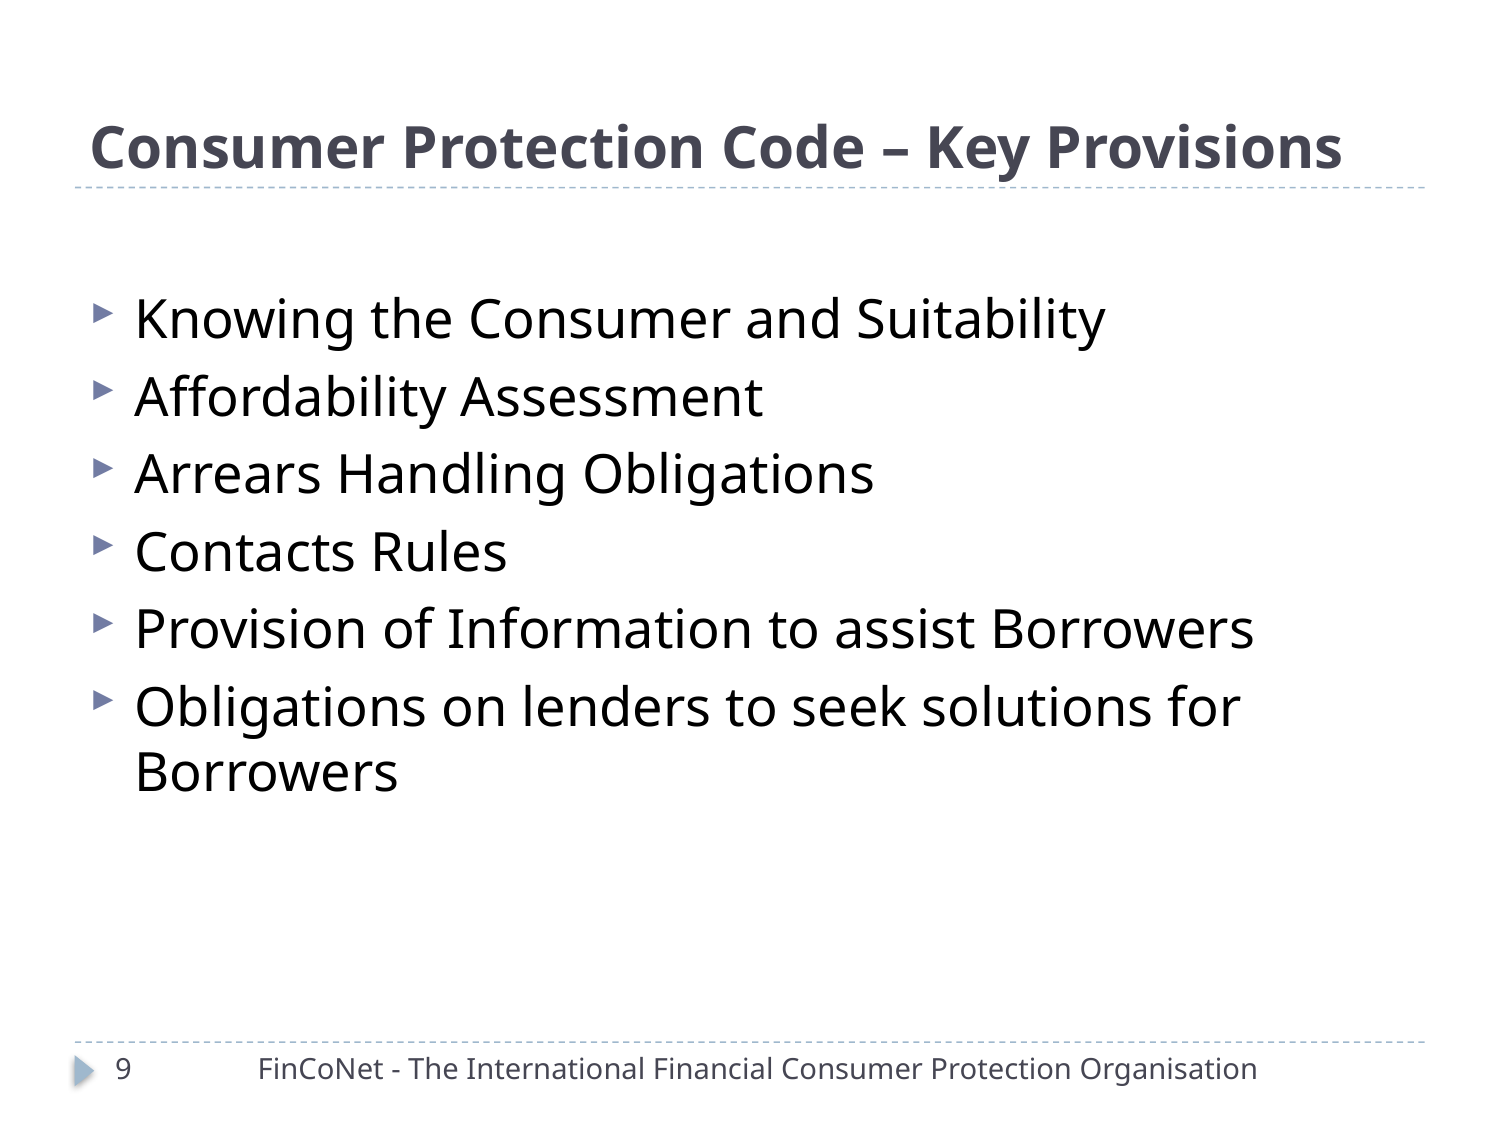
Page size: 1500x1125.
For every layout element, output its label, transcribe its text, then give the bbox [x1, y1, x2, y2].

title Consumer Protection Code – Key Provisions [75, 24, 1425, 188]
footer FinCoNet - The International Financial Consumer Protection Organisation [426, 1042, 1282, 1103]
slide_number 9 [100, 1042, 426, 1103]
list Knowing the Consumer and Suitability Affordability Assessment Arrears Handling Obligations Contacts Rules Provision of Information to assist Borrowers Obligations on lenders to seek solutions for Borrowers [75, 200, 1425, 1010]
